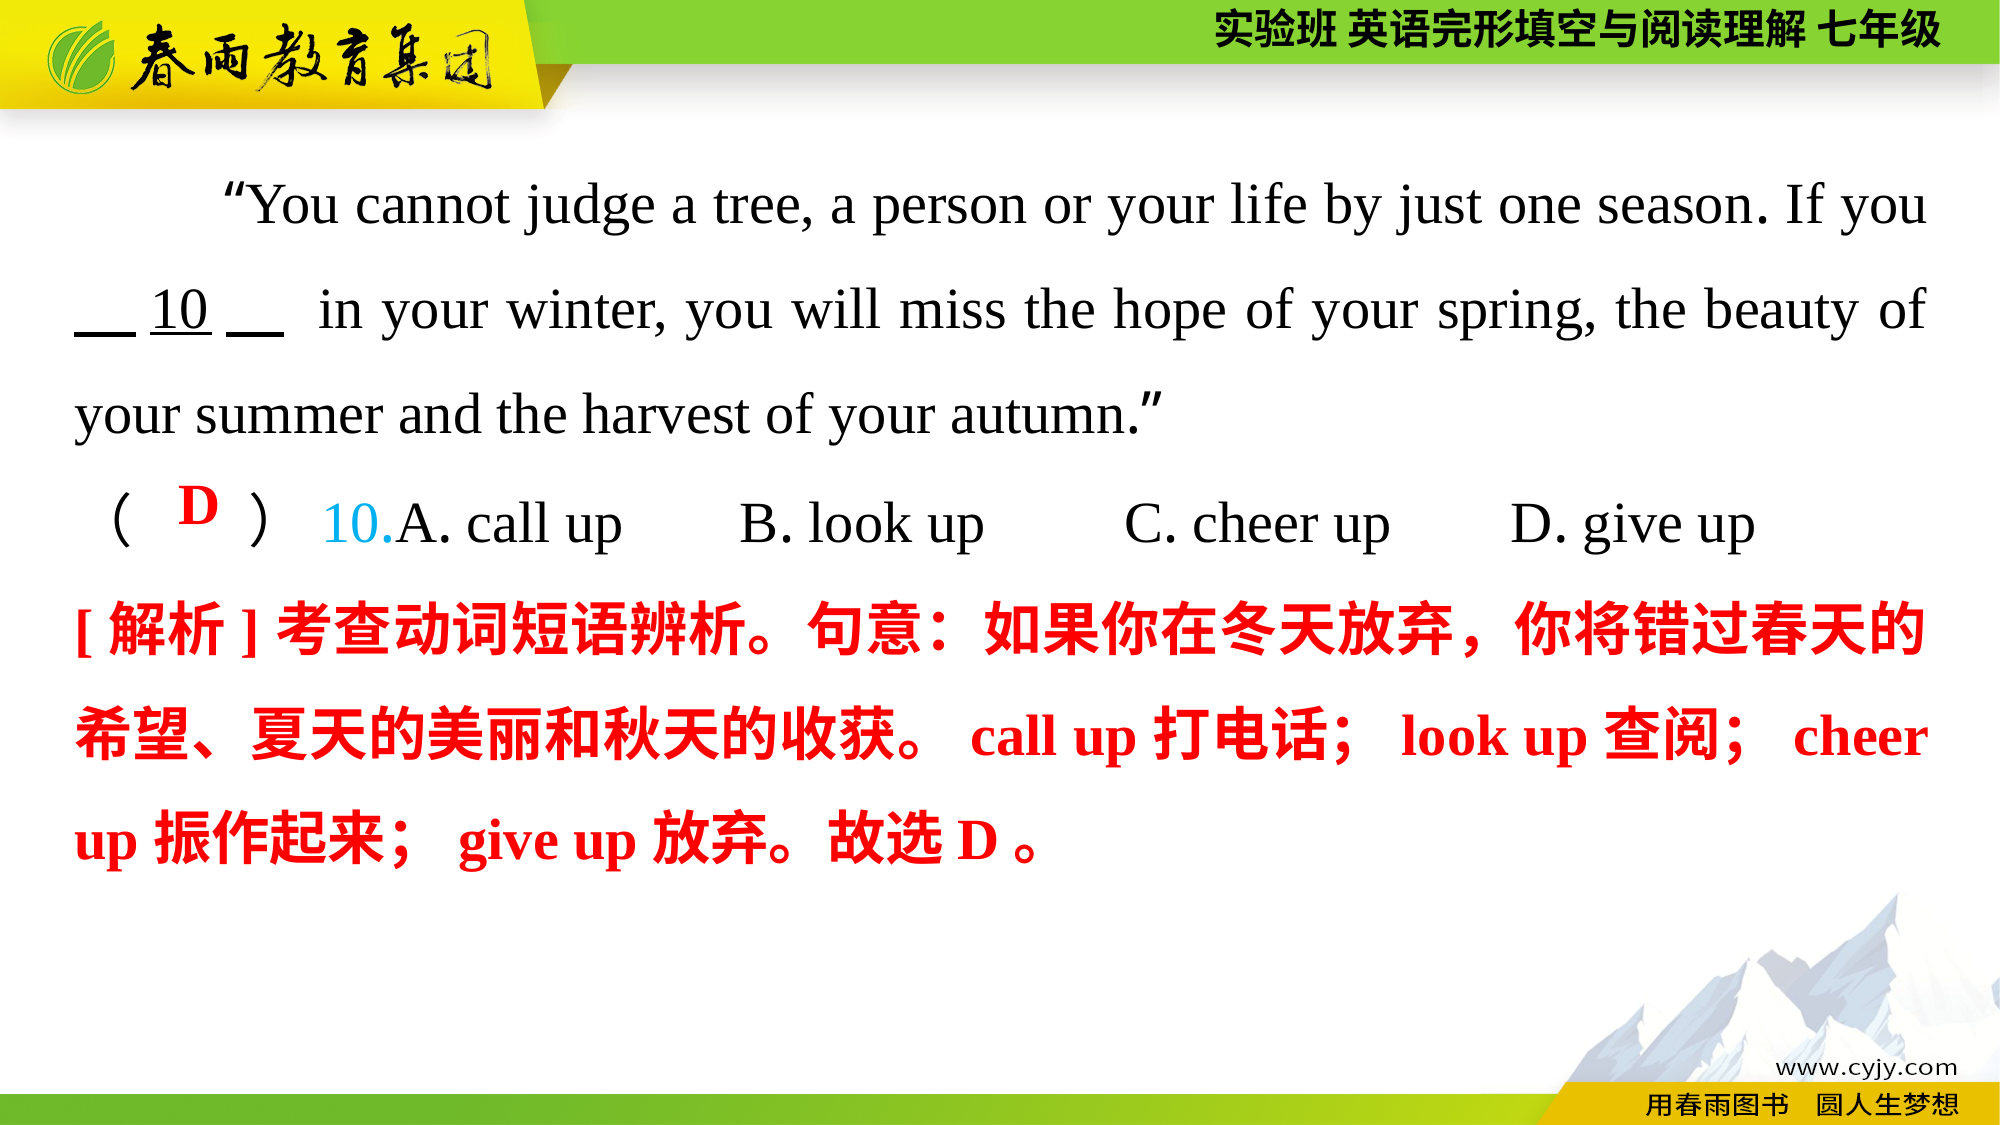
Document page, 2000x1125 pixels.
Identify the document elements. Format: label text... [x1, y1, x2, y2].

list “You cannot judge a tree, a person or your life by just one season. If you 10 in your winter, you will miss the hope of your spring, the beauty of your summer and the harvest of your autumn.” [59, 122, 1944, 441]
text_box [解析]考查动词短语辨析。句意：如果你在冬天放弃，你将错过春天的希望、夏天的美丽和秋天的收获。call up打电话；look up查阅；cheer up振作起来；give up放弃。故选D。 [59, 549, 1944, 879]
picture [0, 0, 2000, 1125]
text_box （ ）10.A. call up B. look up C. cheer up D. give up [59, 441, 1944, 549]
text_box D [163, 459, 236, 544]
